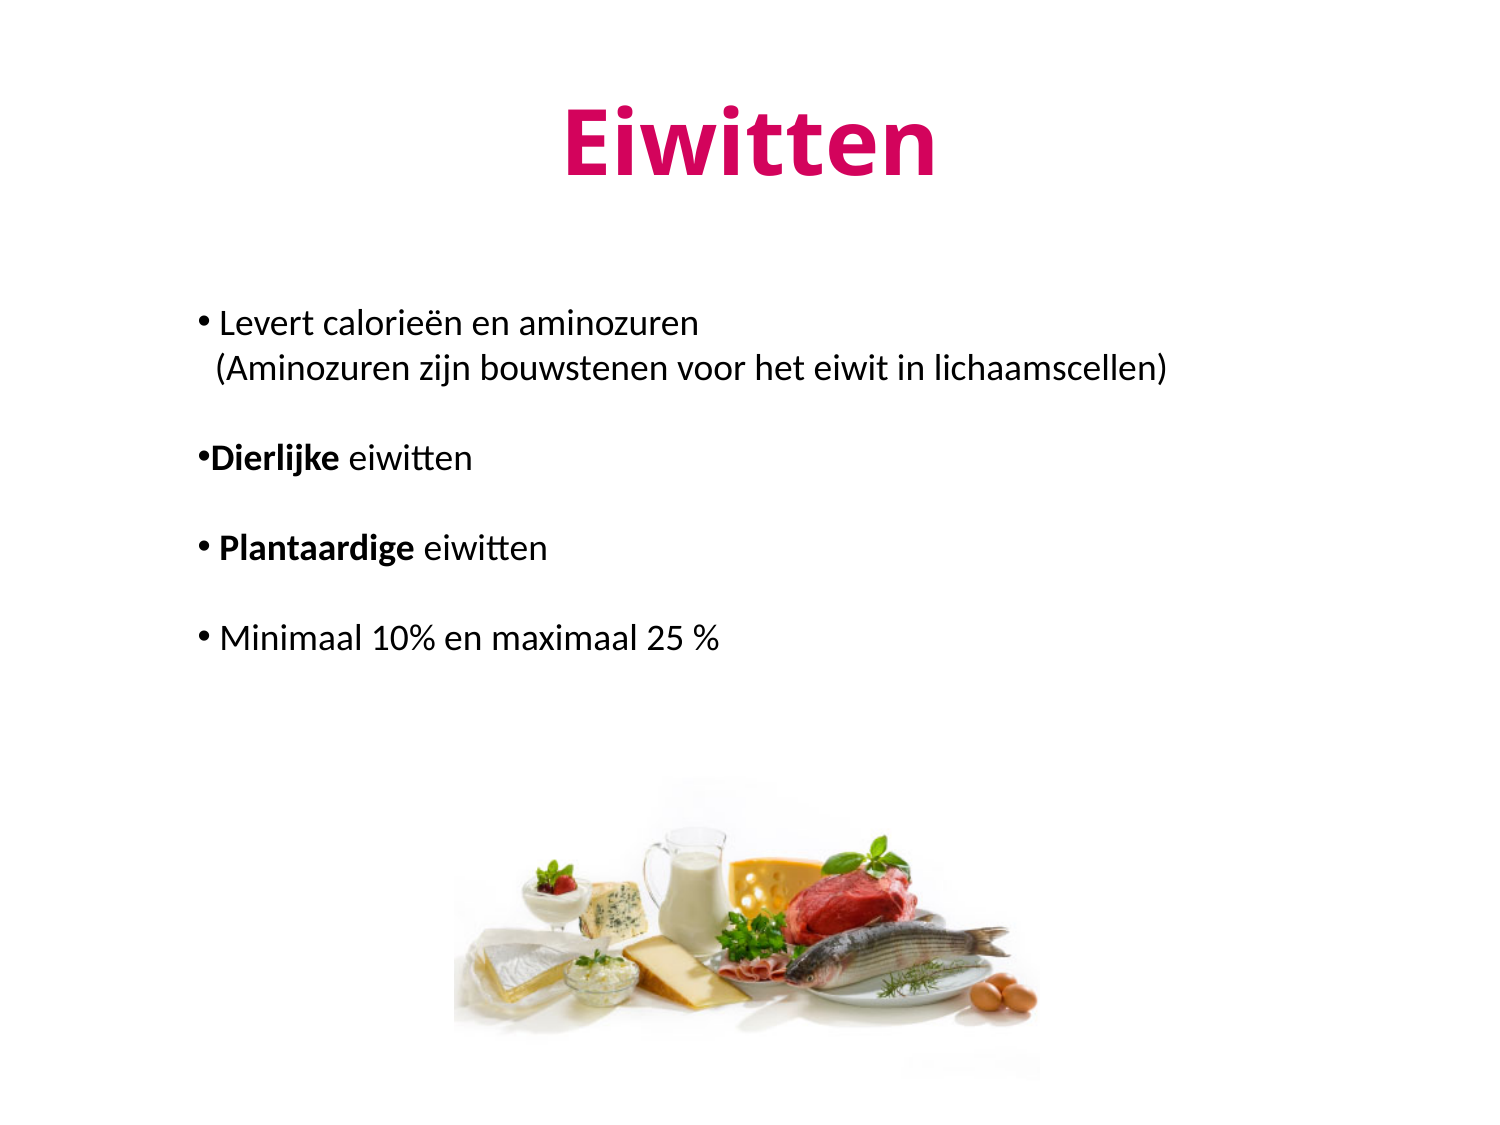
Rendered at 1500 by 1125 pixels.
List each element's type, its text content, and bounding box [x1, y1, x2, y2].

text_box Levert calorieën en aminozuren (Aminozuren zijn bouwstenen voor het eiwit in lichaamscellen) Dierlijke eiwitten Plantaardige eiwitten Minimaal 10% en maximaal 25 % [182, 290, 1282, 666]
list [454, 734, 1040, 1125]
title Eiwitten [75, 45, 1425, 233]
